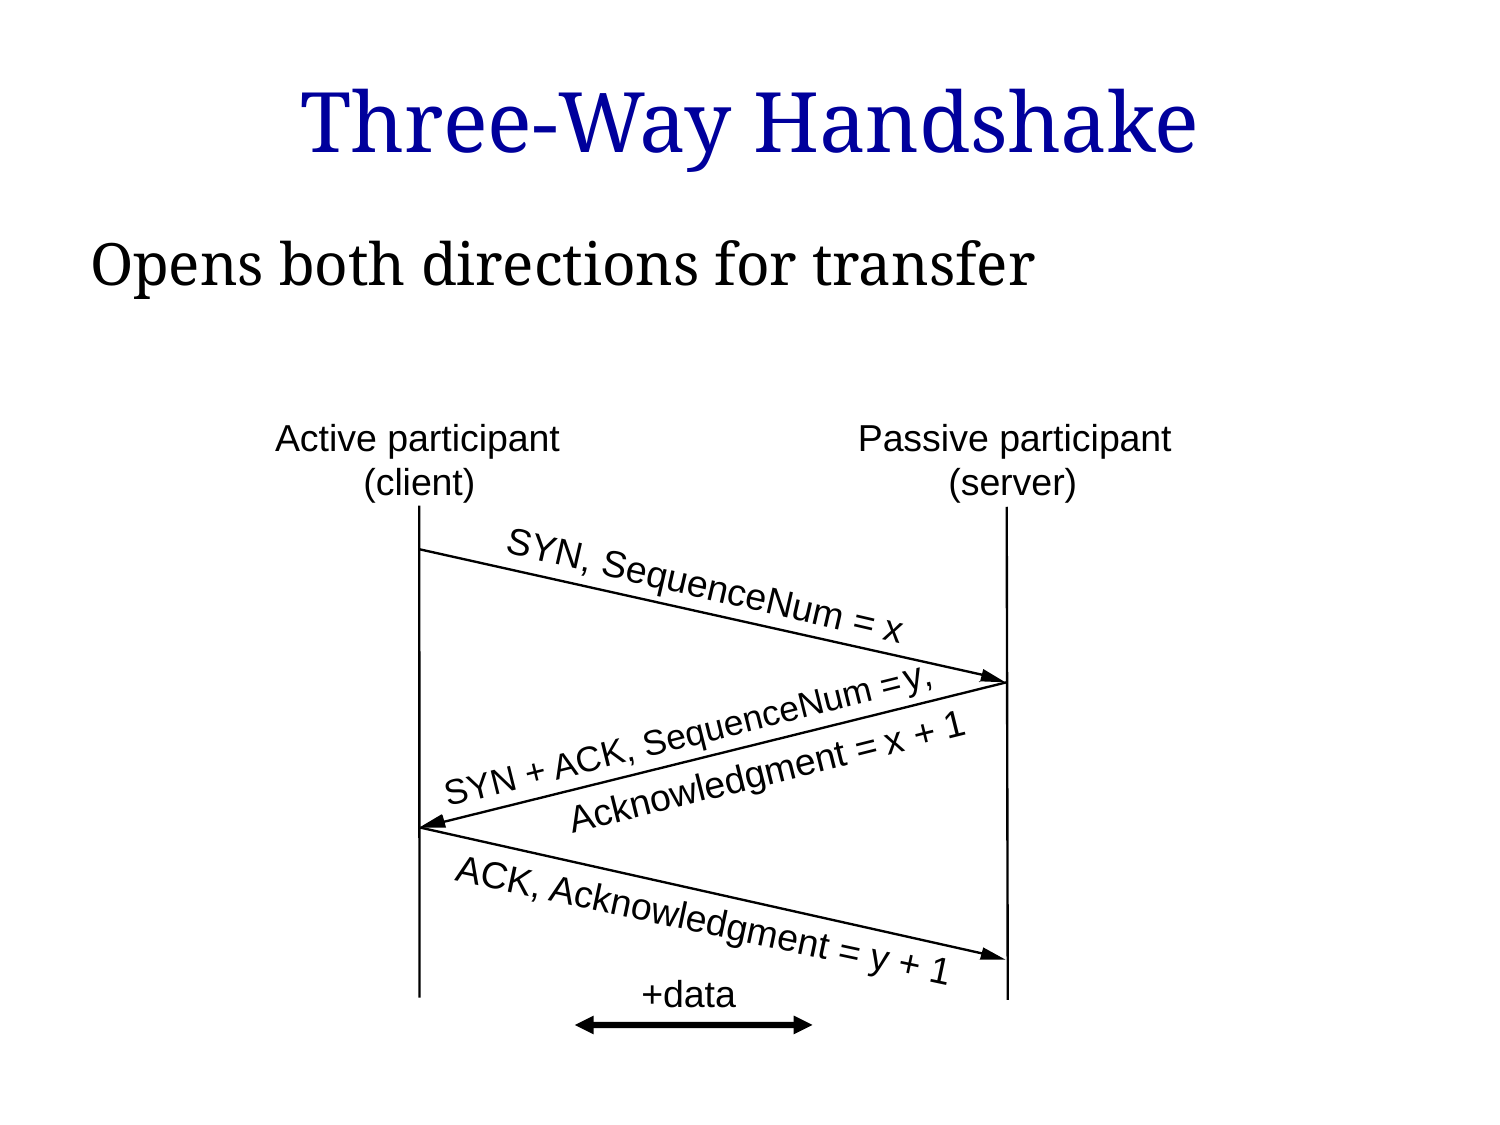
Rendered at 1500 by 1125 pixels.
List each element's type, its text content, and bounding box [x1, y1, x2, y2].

text_box ACK, Acknowledgment = [452, 844, 876, 977]
text_box x [880, 603, 909, 652]
text_box + [884, 935, 935, 989]
text_box [978, 669, 1005, 683]
text_box Acknowledgment = [563, 718, 889, 841]
text_box [419, 814, 447, 828]
text_box 1 [926, 944, 956, 993]
text_box +data [626, 962, 751, 1023]
text_box 1 [938, 698, 970, 747]
text_box + [897, 704, 951, 759]
text_box x [878, 714, 908, 763]
title Three-Way Handshake [74, 47, 1426, 191]
text_box y [866, 932, 893, 981]
text_box SYN + ACK, SequenceNum = [439, 658, 910, 814]
text_box Passive participant [858, 414, 1173, 460]
text_box [978, 947, 1006, 960]
list Opens both directions for transfer [74, 219, 1426, 963]
text_box Active participant [275, 414, 561, 460]
text_box (client) [363, 457, 476, 503]
text_box y [897, 650, 926, 699]
text_box (server) [948, 457, 1078, 503]
text_box [574, 1018, 813, 1032]
text_box SYN, SequenceNum = [502, 516, 890, 648]
text_box , [916, 650, 936, 695]
